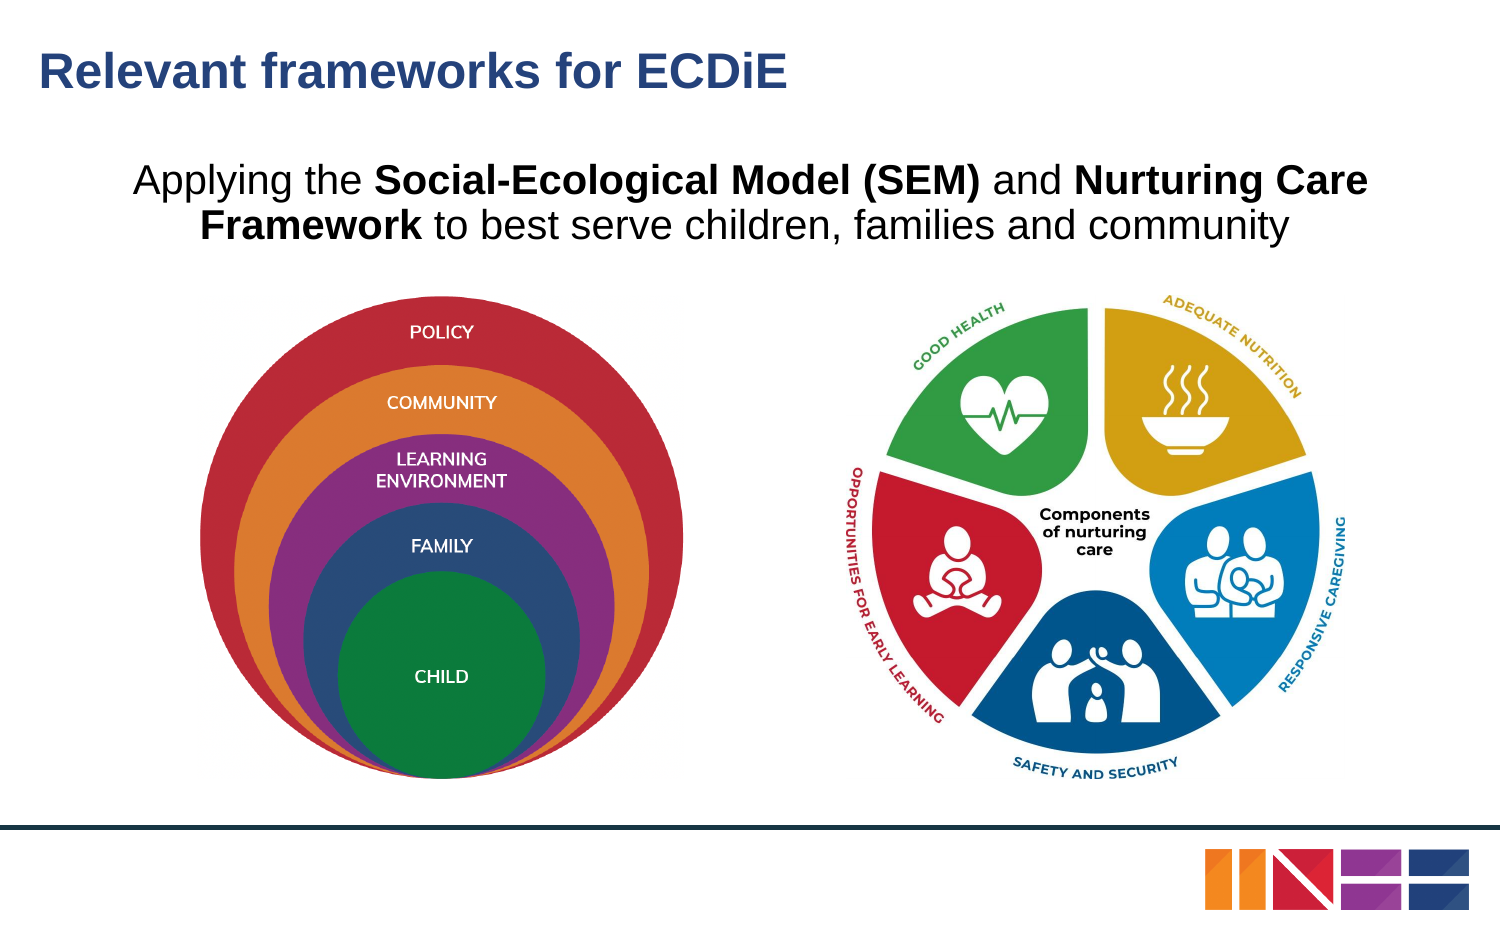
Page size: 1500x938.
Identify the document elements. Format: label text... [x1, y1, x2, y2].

title Relevant frameworks for ECDiE [23, 23, 1468, 121]
list Applying the Social-Ecological Model (SEM) and Nurturing Care Framework to best serve children, families and community [23, 143, 1479, 779]
picture [197, 294, 684, 779]
picture [846, 294, 1345, 779]
picture [1205, 849, 1469, 910]
